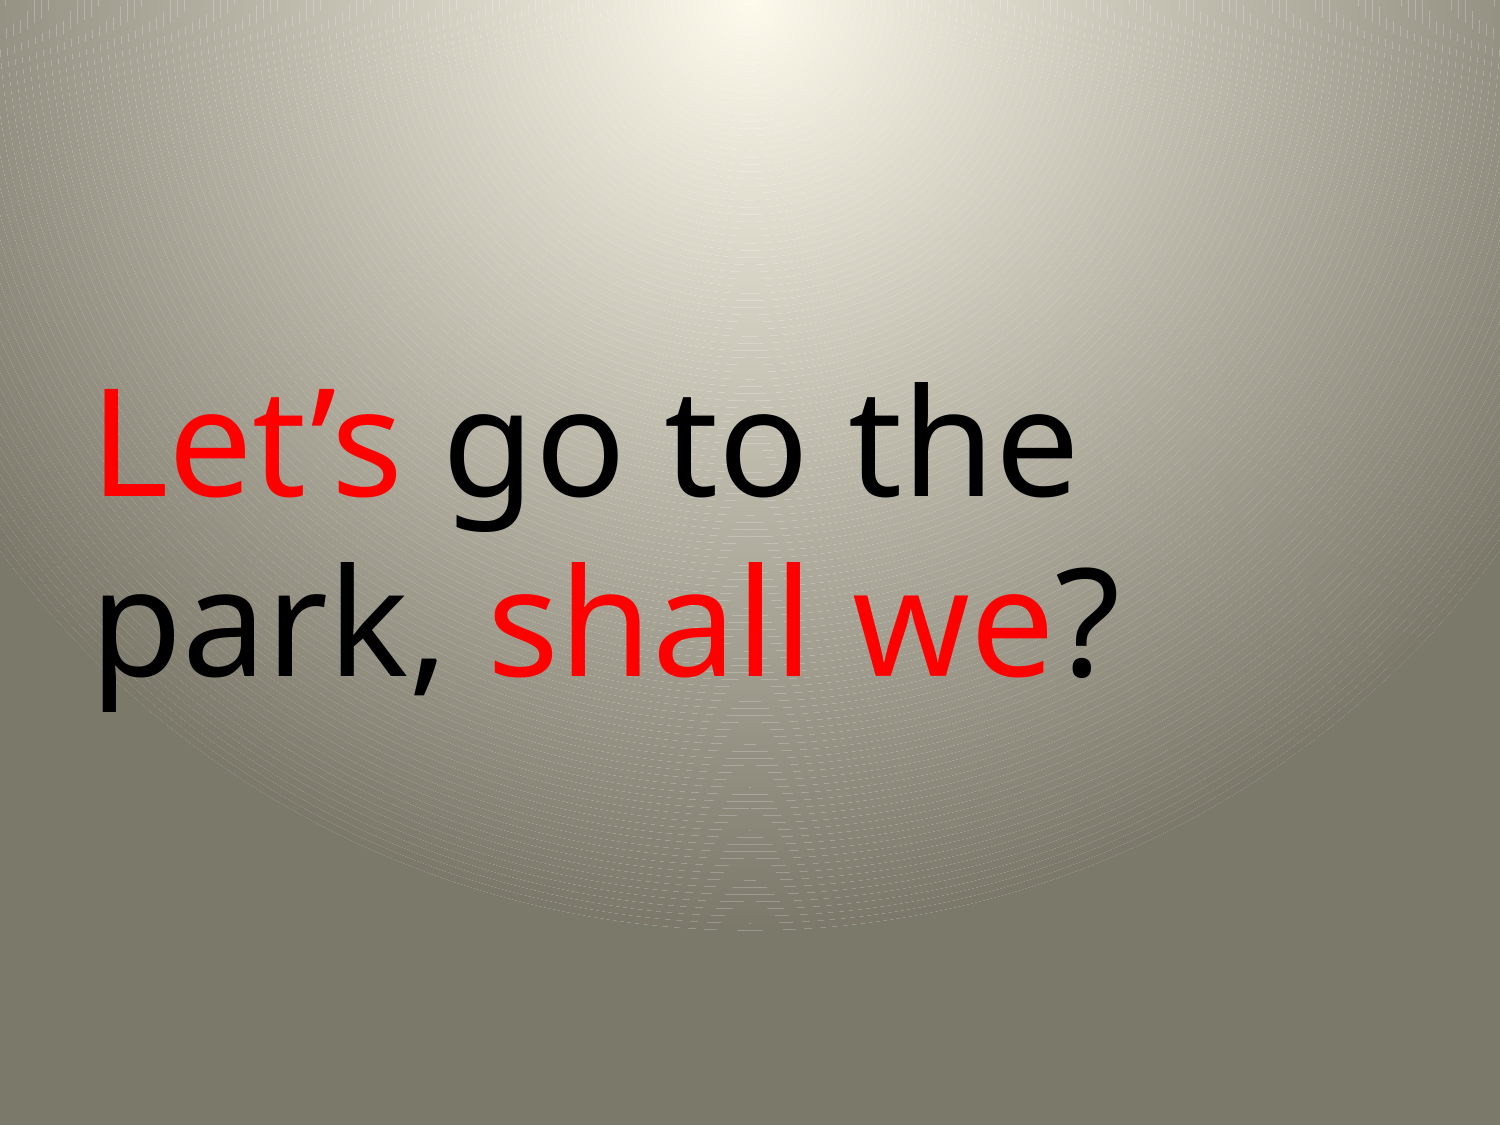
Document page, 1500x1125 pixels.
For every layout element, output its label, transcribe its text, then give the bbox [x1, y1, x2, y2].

title Let’s go to the park, shall we? [75, 45, 1425, 1008]
